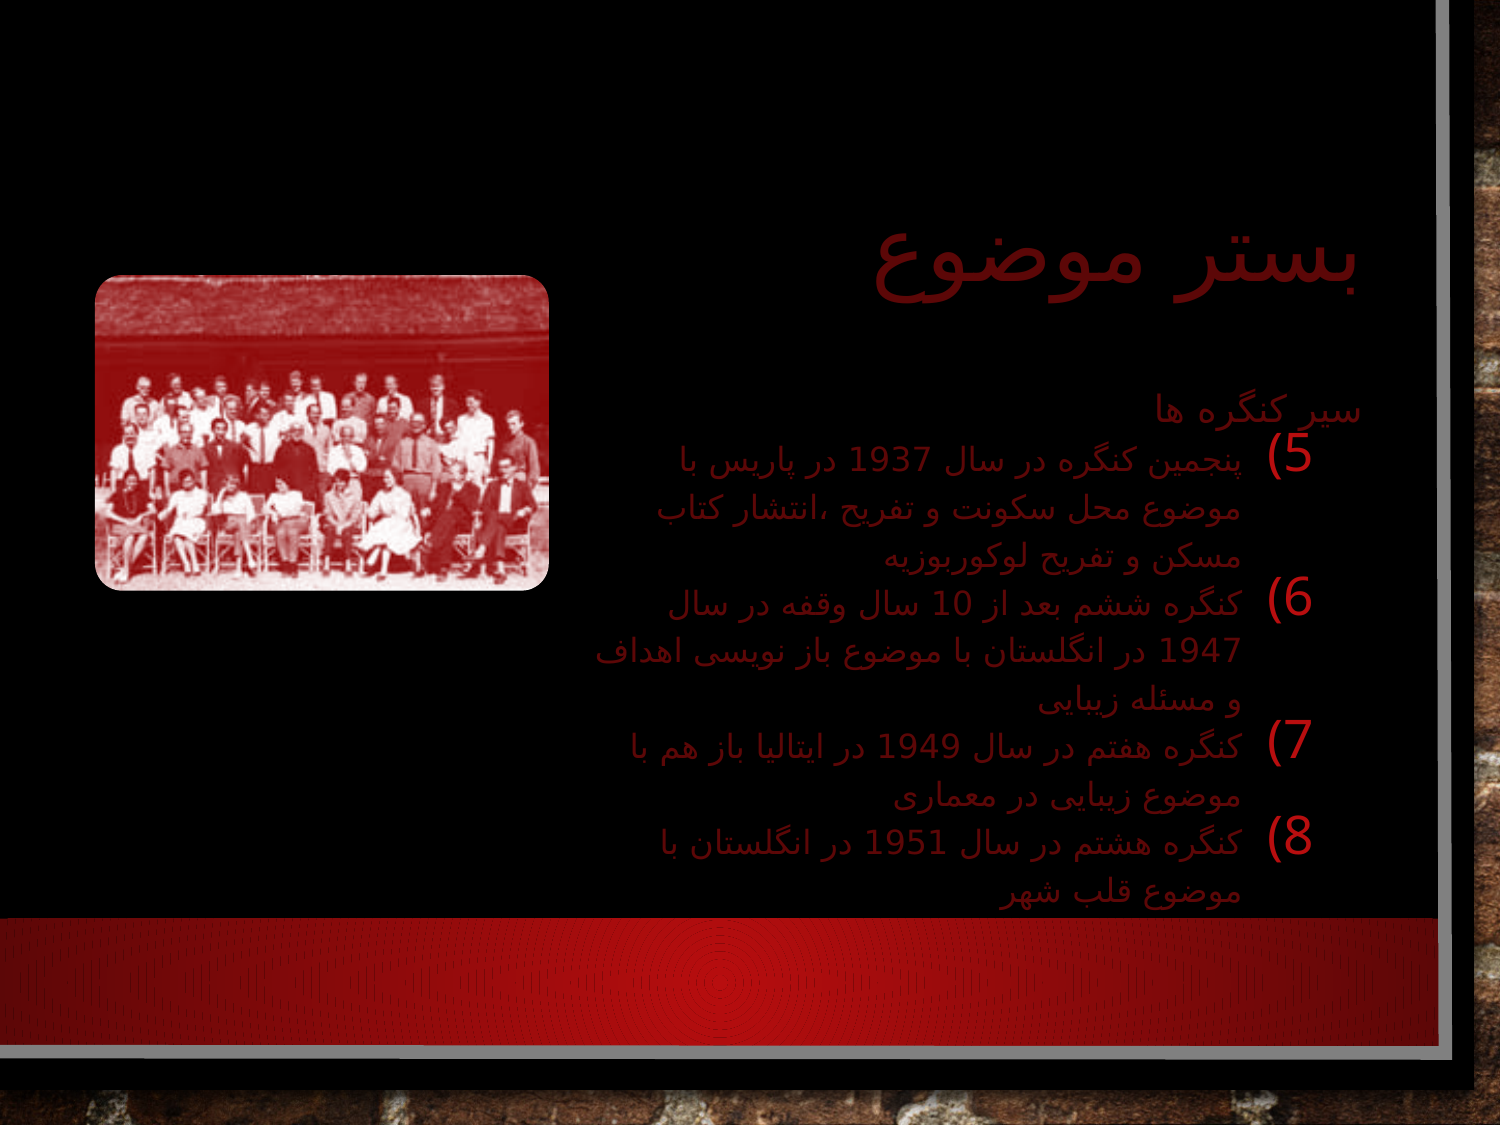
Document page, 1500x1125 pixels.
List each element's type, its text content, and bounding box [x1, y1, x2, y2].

picture [0, 0, 1500, 1125]
title بستر موضوع [84, 112, 1364, 302]
picture [94, 274, 550, 591]
list سیر کنگره ها پنجمین کنگره در سال 1937 در پاریس با موضوع محل سکونت و تفریح ،انتشار کتاب مسکن و تفریح لوکوربوزیه کنگره ششم بعد از 10 سال وقفه در سال 1947 در انگلستان با موضوع باز نویسی اهداف و مسئله زیبایی کنگره هفتم در سال 1949 در ایتالیا باز هم با موضوع زیبایی در معماری کنگره هشتم در سال 1951 در انگلستان با موضوع قلب شهر [572, 368, 1423, 1089]
